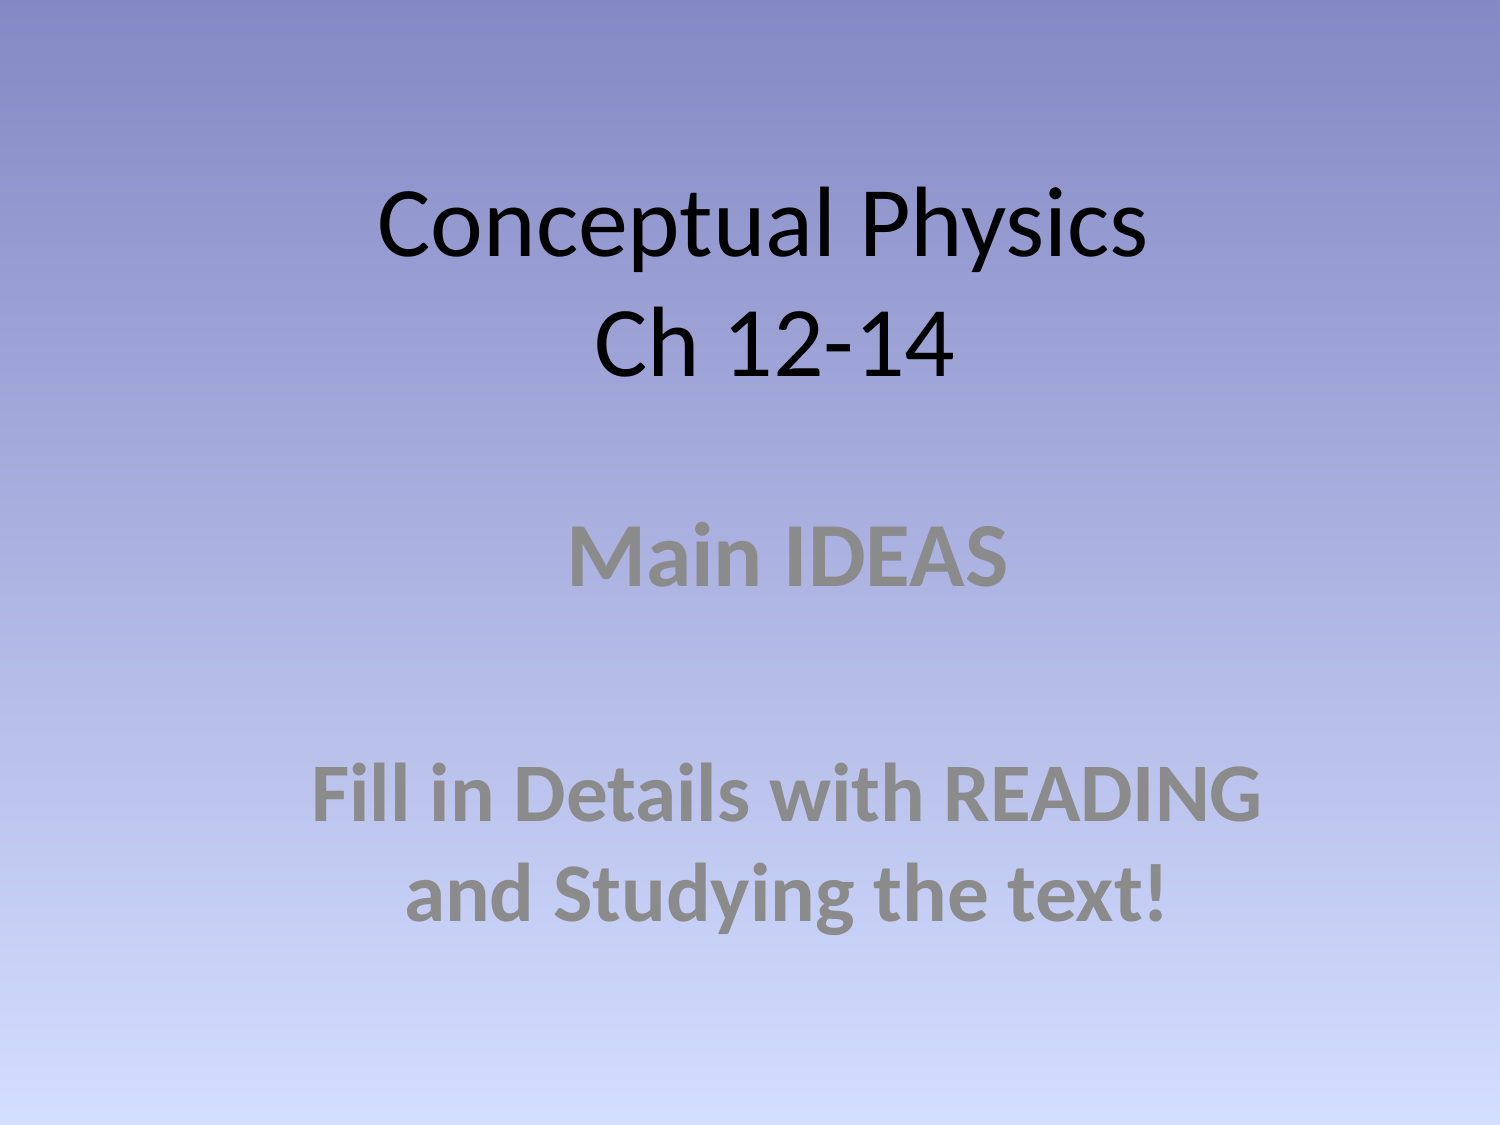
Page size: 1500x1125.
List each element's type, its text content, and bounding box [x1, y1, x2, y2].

title Conceptual Physics Ch 12-14 [125, 62, 1425, 492]
subtitle Main IDEAS Fill in Details with READING and Studying the text! [225, 487, 1350, 938]
